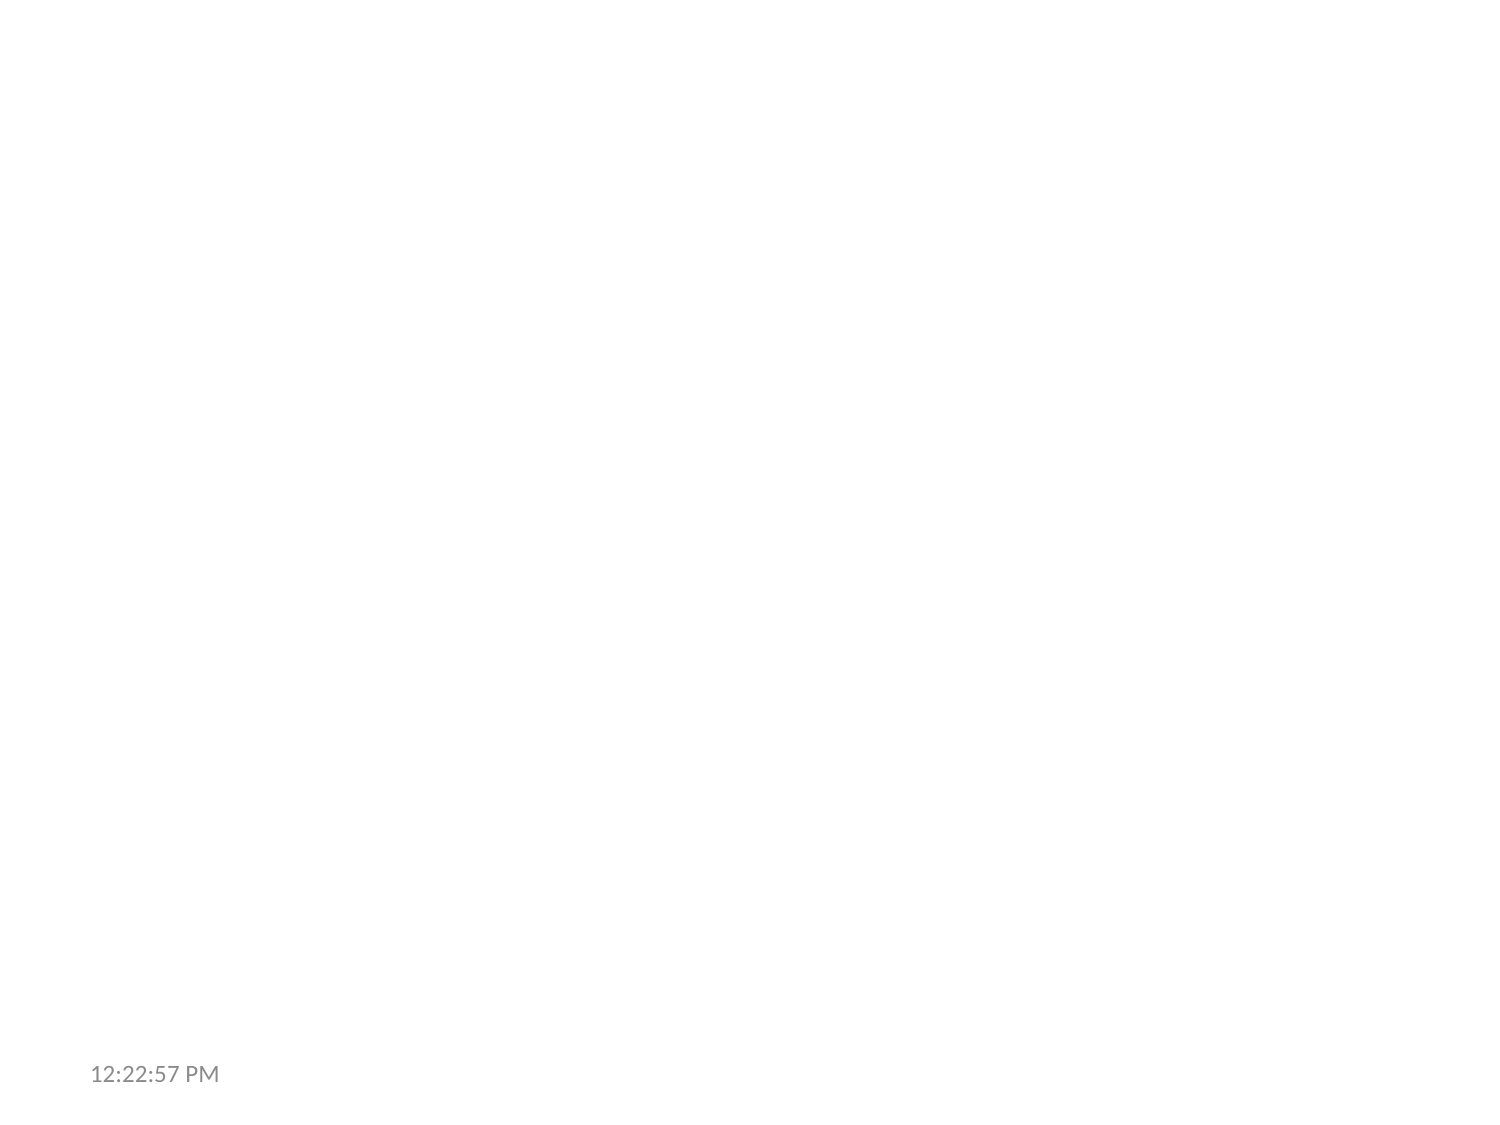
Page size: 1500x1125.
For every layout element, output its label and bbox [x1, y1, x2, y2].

slide_number [75, 1042, 425, 1103]
